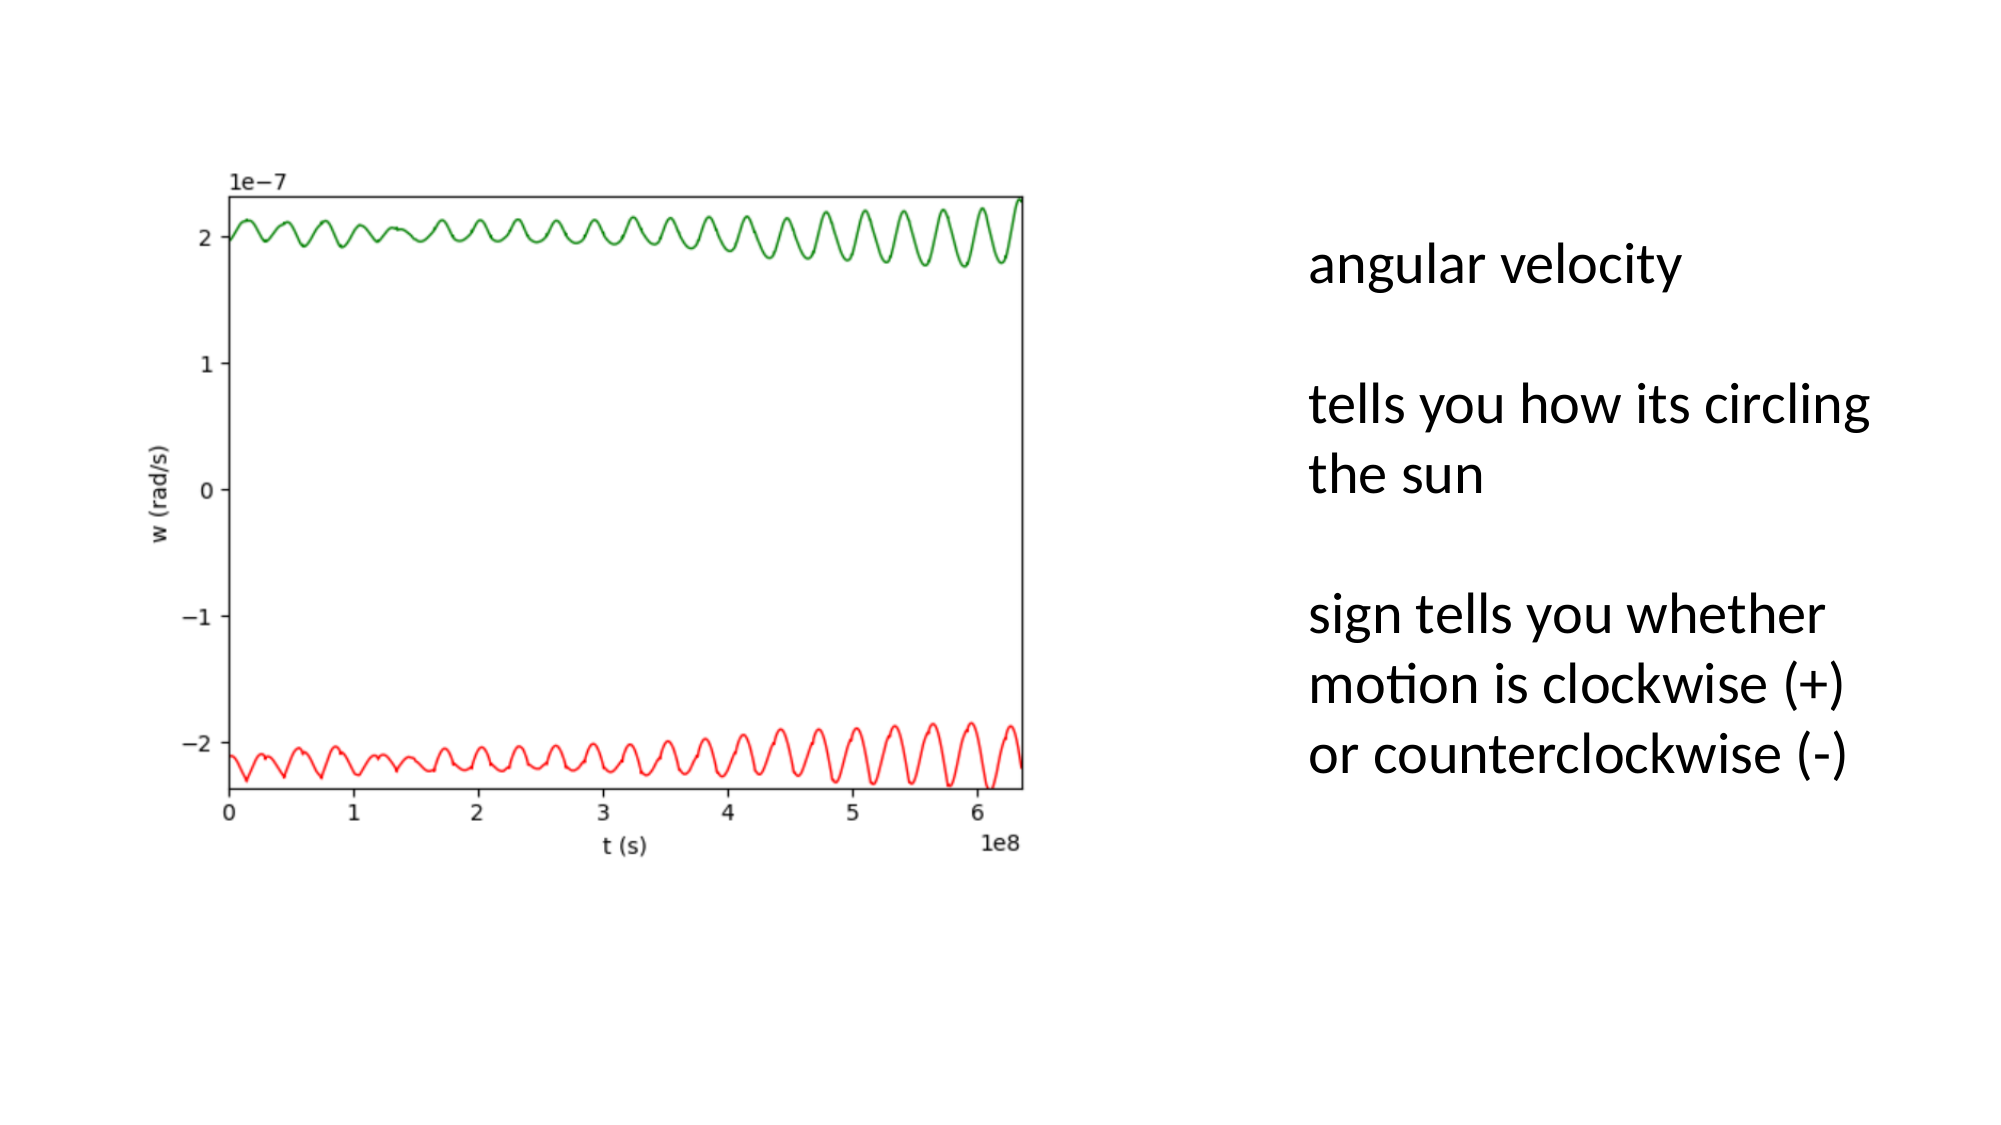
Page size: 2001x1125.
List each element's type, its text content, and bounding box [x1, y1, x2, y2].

text_box angular velocity tells you how its circling the sun sign tells you whether motion is clockwise (+) or counterclockwise (-) [1294, 217, 1891, 793]
picture [123, 149, 1063, 874]
